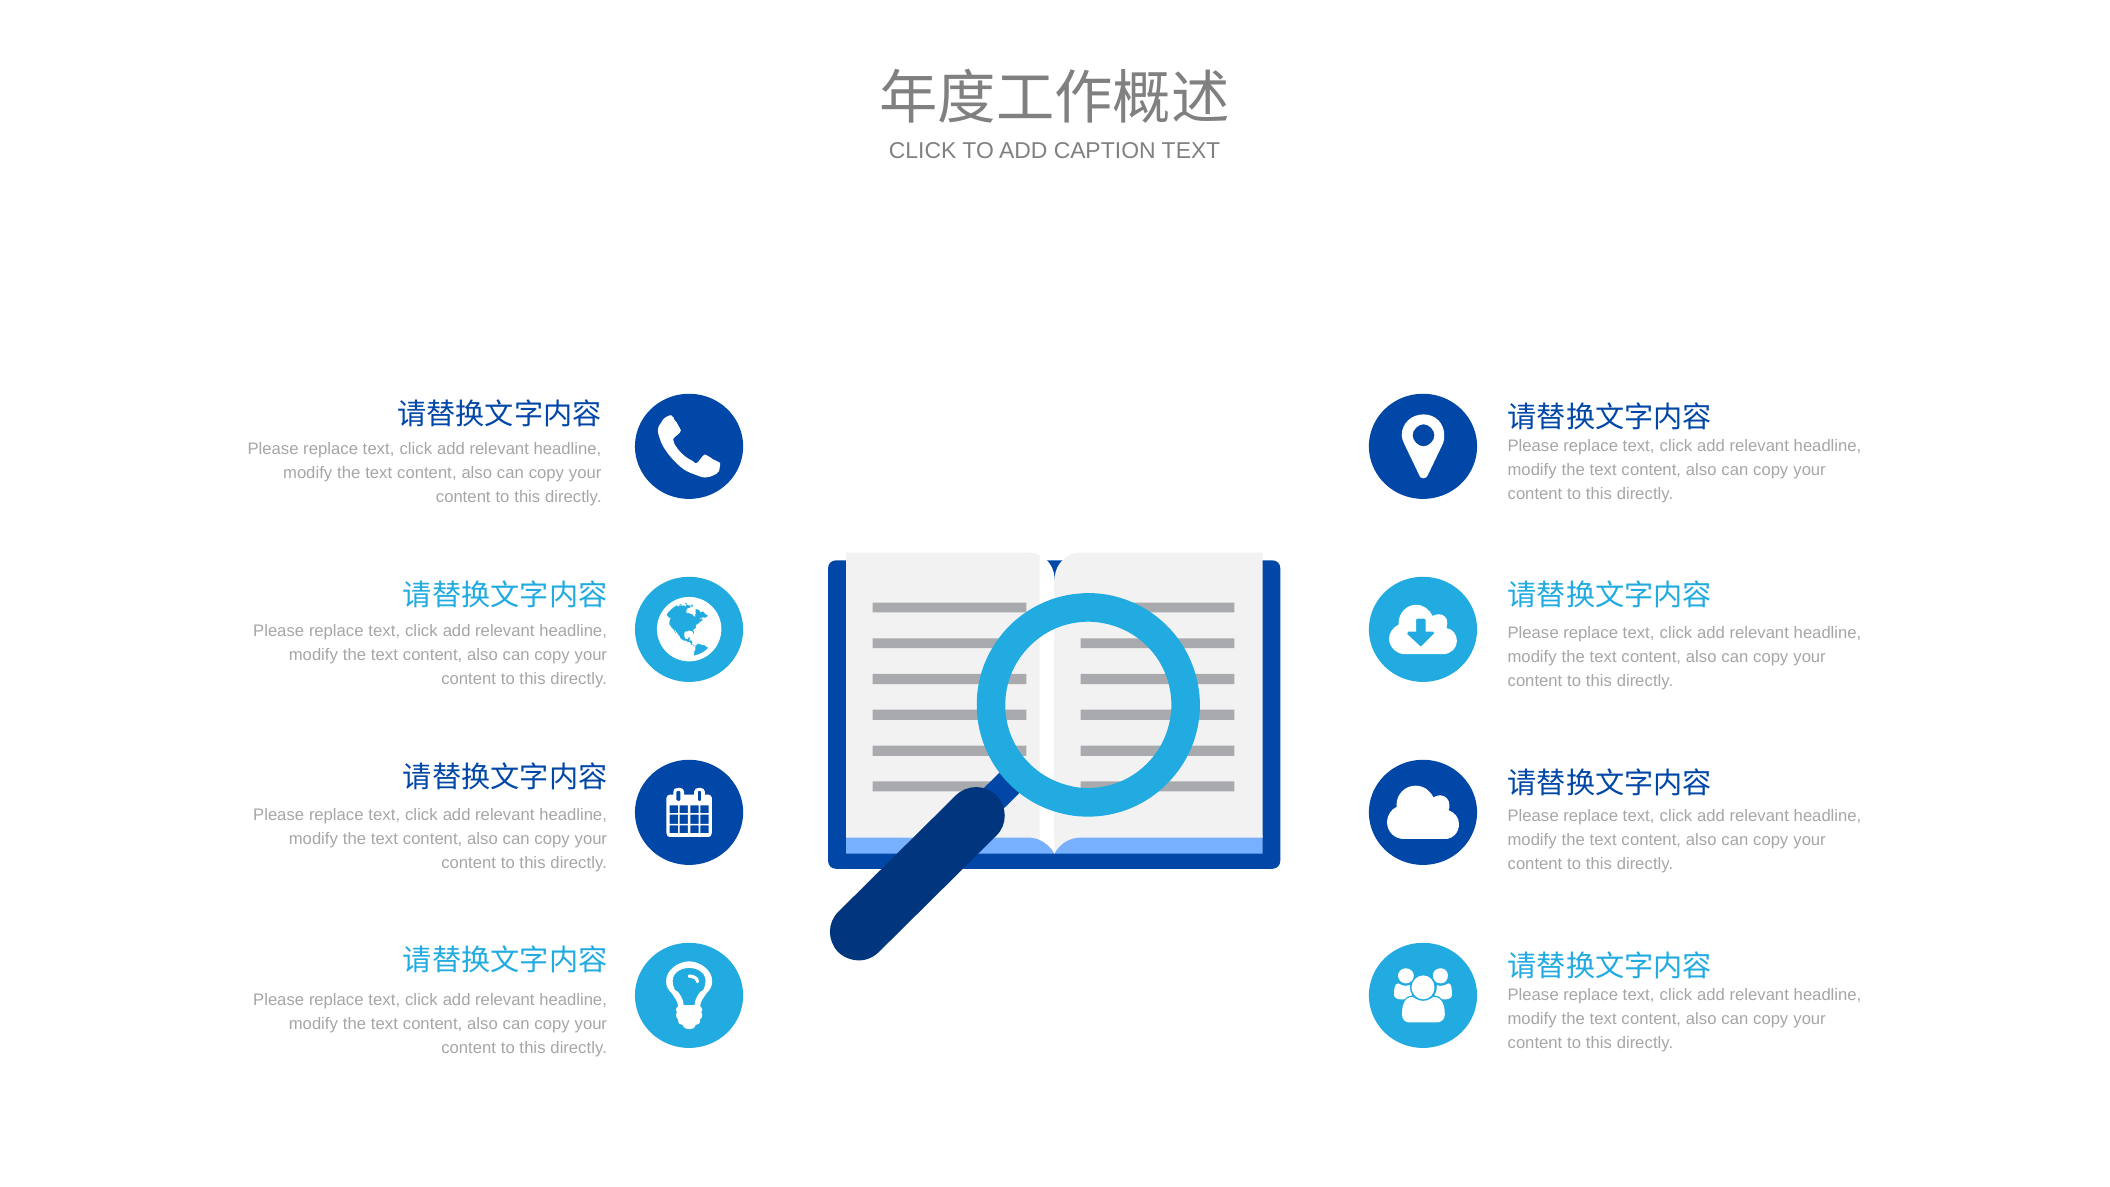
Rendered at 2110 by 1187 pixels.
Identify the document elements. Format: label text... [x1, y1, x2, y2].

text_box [634, 942, 744, 1048]
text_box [1507, 390, 1864, 504]
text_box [246, 388, 602, 507]
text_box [1368, 393, 1478, 499]
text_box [251, 934, 608, 1058]
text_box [827, 552, 1281, 963]
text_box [251, 568, 608, 689]
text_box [1507, 939, 1864, 1053]
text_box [1368, 759, 1478, 865]
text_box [1507, 756, 1864, 874]
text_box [634, 759, 744, 865]
text_box CLICK TO ADD CAPTION TEXT [865, 135, 1245, 163]
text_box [1507, 569, 1864, 691]
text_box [634, 576, 744, 682]
text_box 年度工作概述 [865, 60, 1245, 131]
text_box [1368, 576, 1478, 682]
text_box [634, 393, 744, 499]
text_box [1368, 942, 1478, 1048]
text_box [251, 750, 608, 873]
